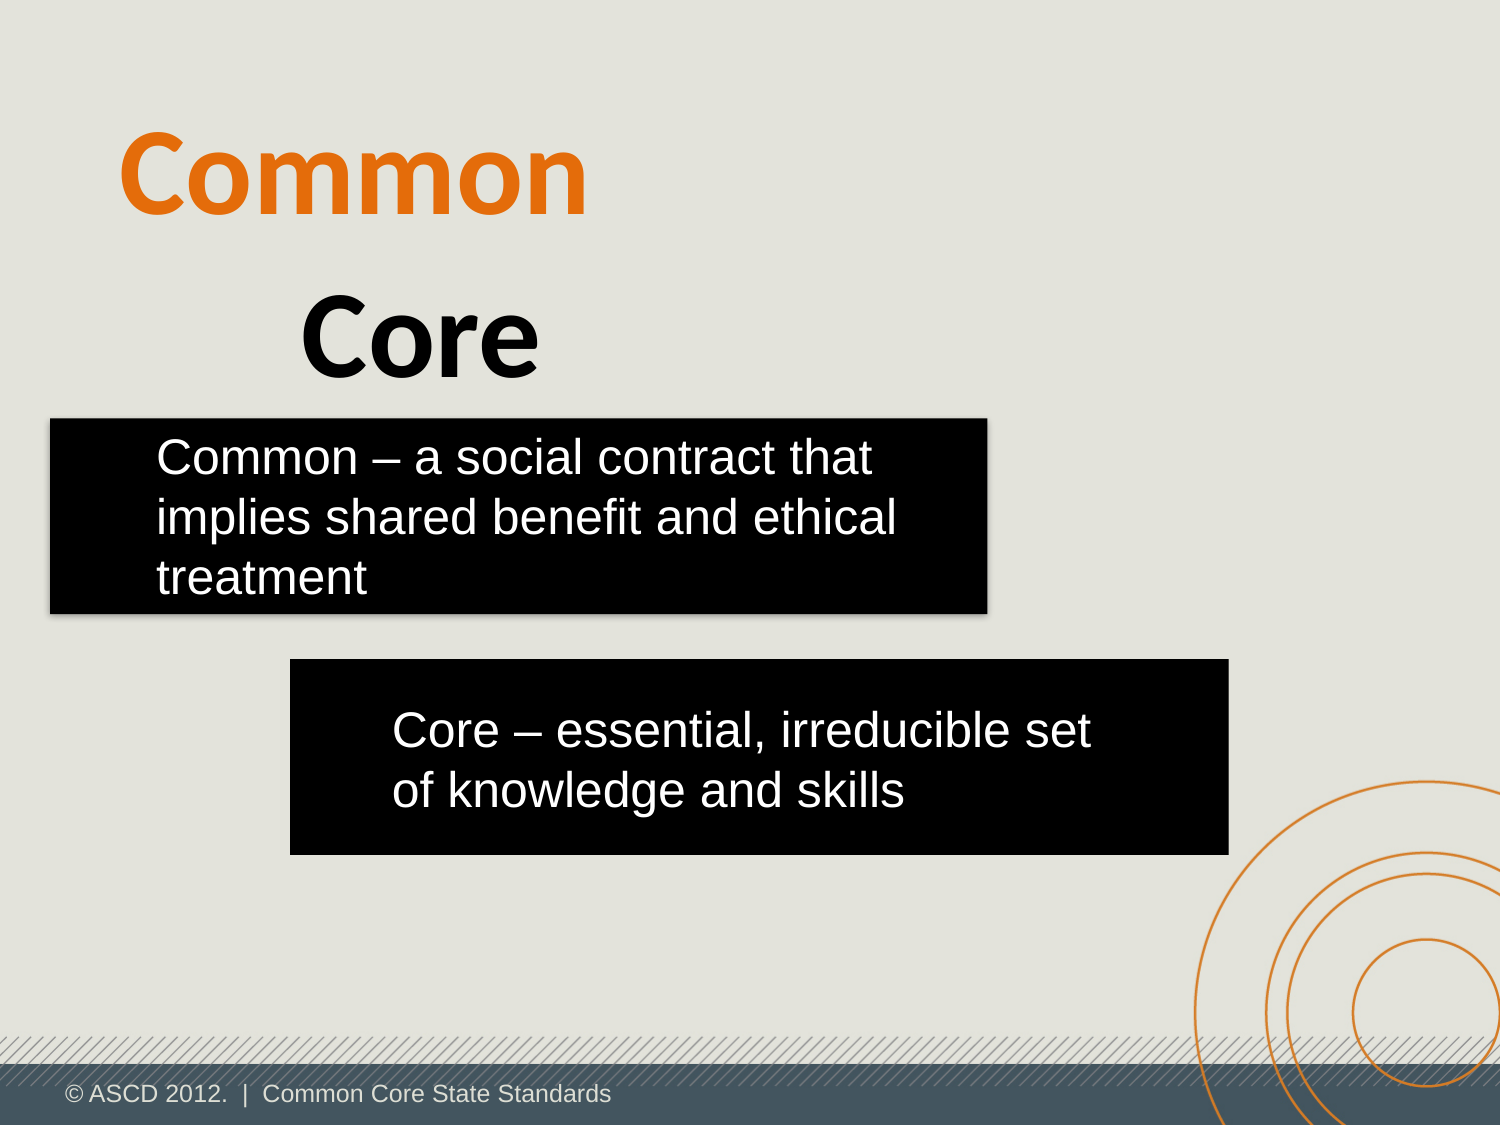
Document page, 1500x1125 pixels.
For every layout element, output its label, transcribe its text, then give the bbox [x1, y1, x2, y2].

picture [0, 0, 1500, 1125]
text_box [49, 418, 1406, 615]
text_box Common [105, 81, 789, 245]
slide_number © ASCD 2012. | Common Core State Standards [50, 1070, 925, 1120]
title Core [136, 244, 902, 335]
